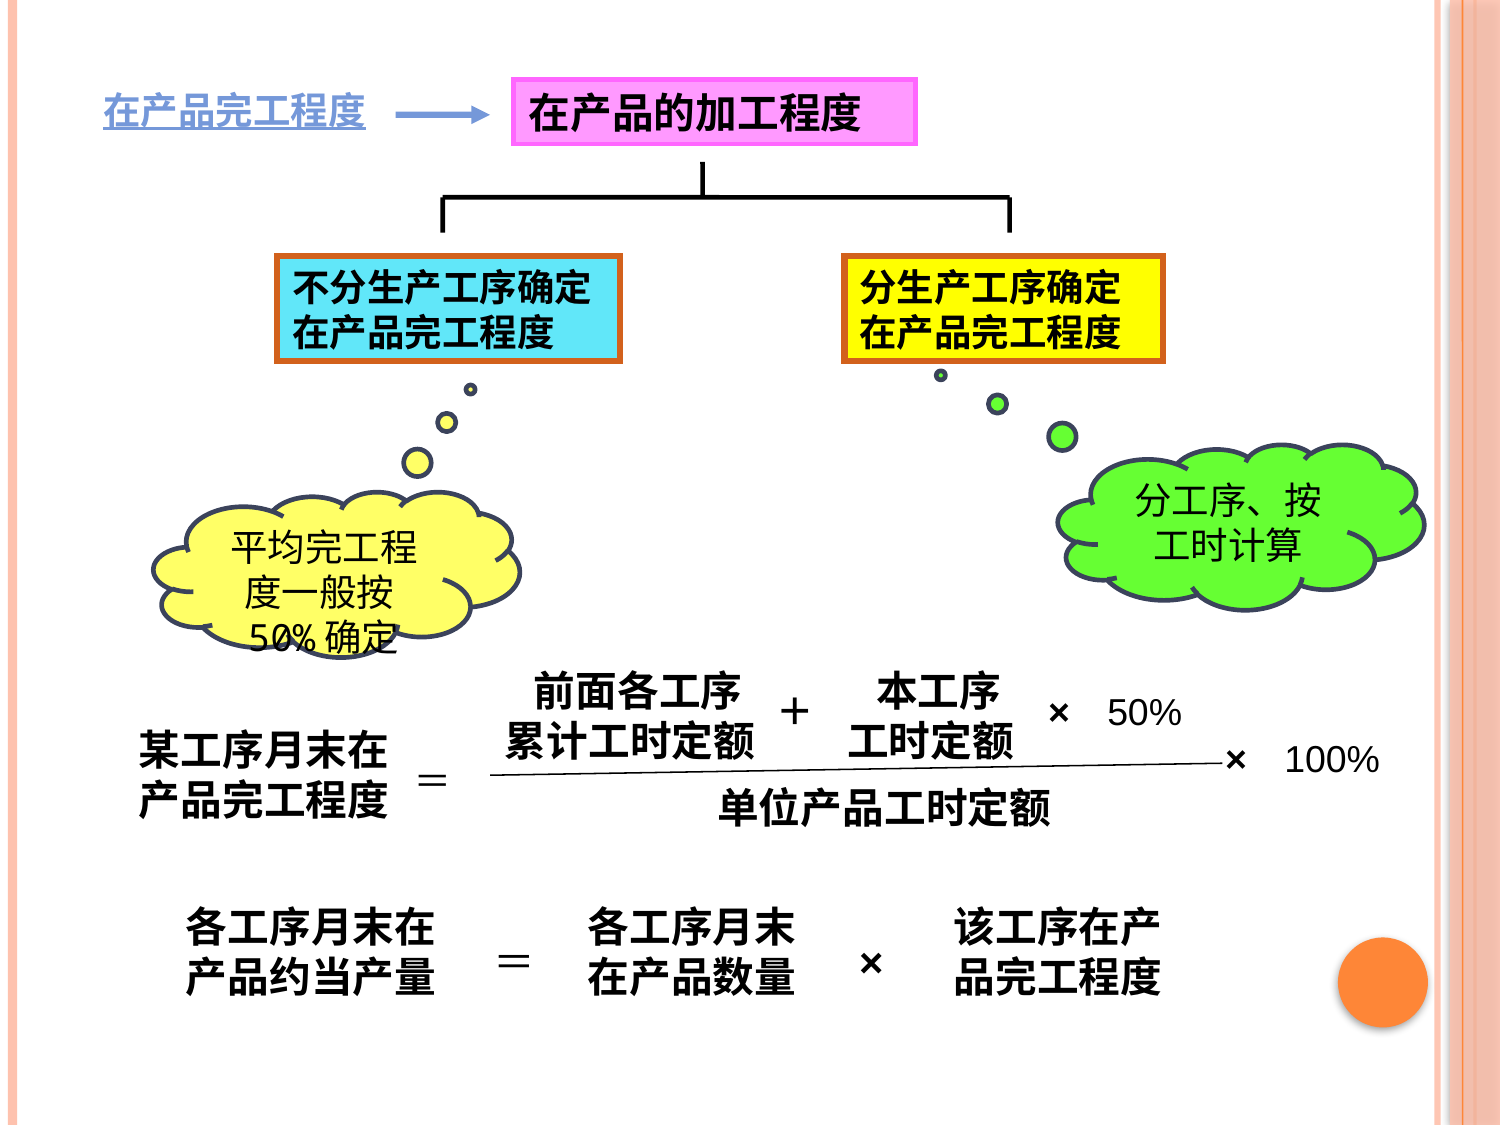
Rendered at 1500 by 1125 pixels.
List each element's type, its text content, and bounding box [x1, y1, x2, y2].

text_box 平均完工程度一般按50%确定 [437, 413, 456, 432]
text_box 分工序、按工时计算 [1048, 423, 1077, 451]
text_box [87, 78, 1164, 369]
text_box 分工序、按工时计算 [988, 394, 1007, 414]
text_box 平均完工程度一般按50%确定 [153, 492, 520, 653]
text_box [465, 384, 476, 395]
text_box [123, 656, 1412, 841]
text_box 平均完工程度一般按50%确定 [403, 449, 432, 477]
text_box 分工序、按工时计算 [1057, 444, 1425, 611]
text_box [170, 892, 1188, 1009]
